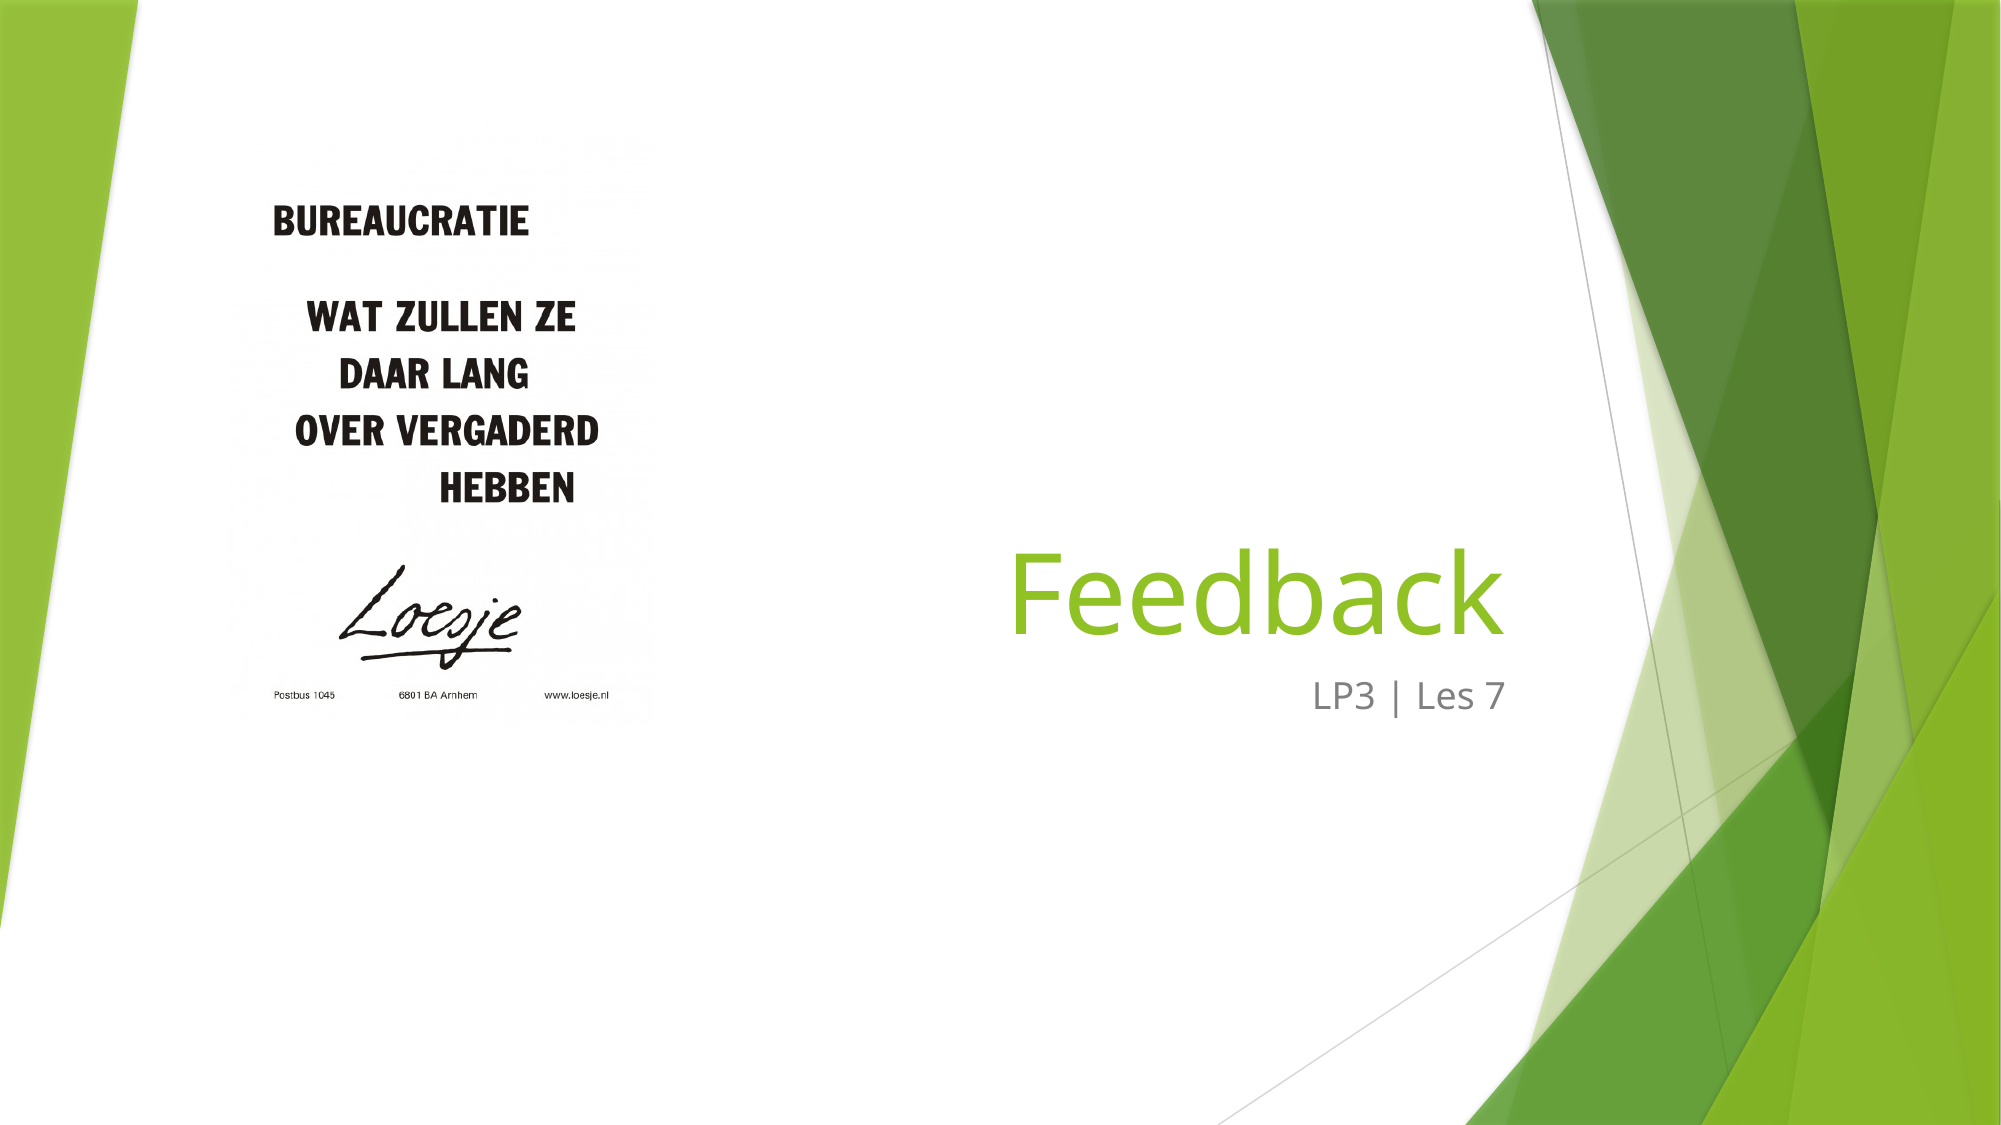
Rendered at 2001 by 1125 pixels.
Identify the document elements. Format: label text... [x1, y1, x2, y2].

subtitle LP3 | Les 7 [247, 664, 1522, 845]
title Feedback [659, 394, 1522, 664]
picture [226, 121, 655, 725]
